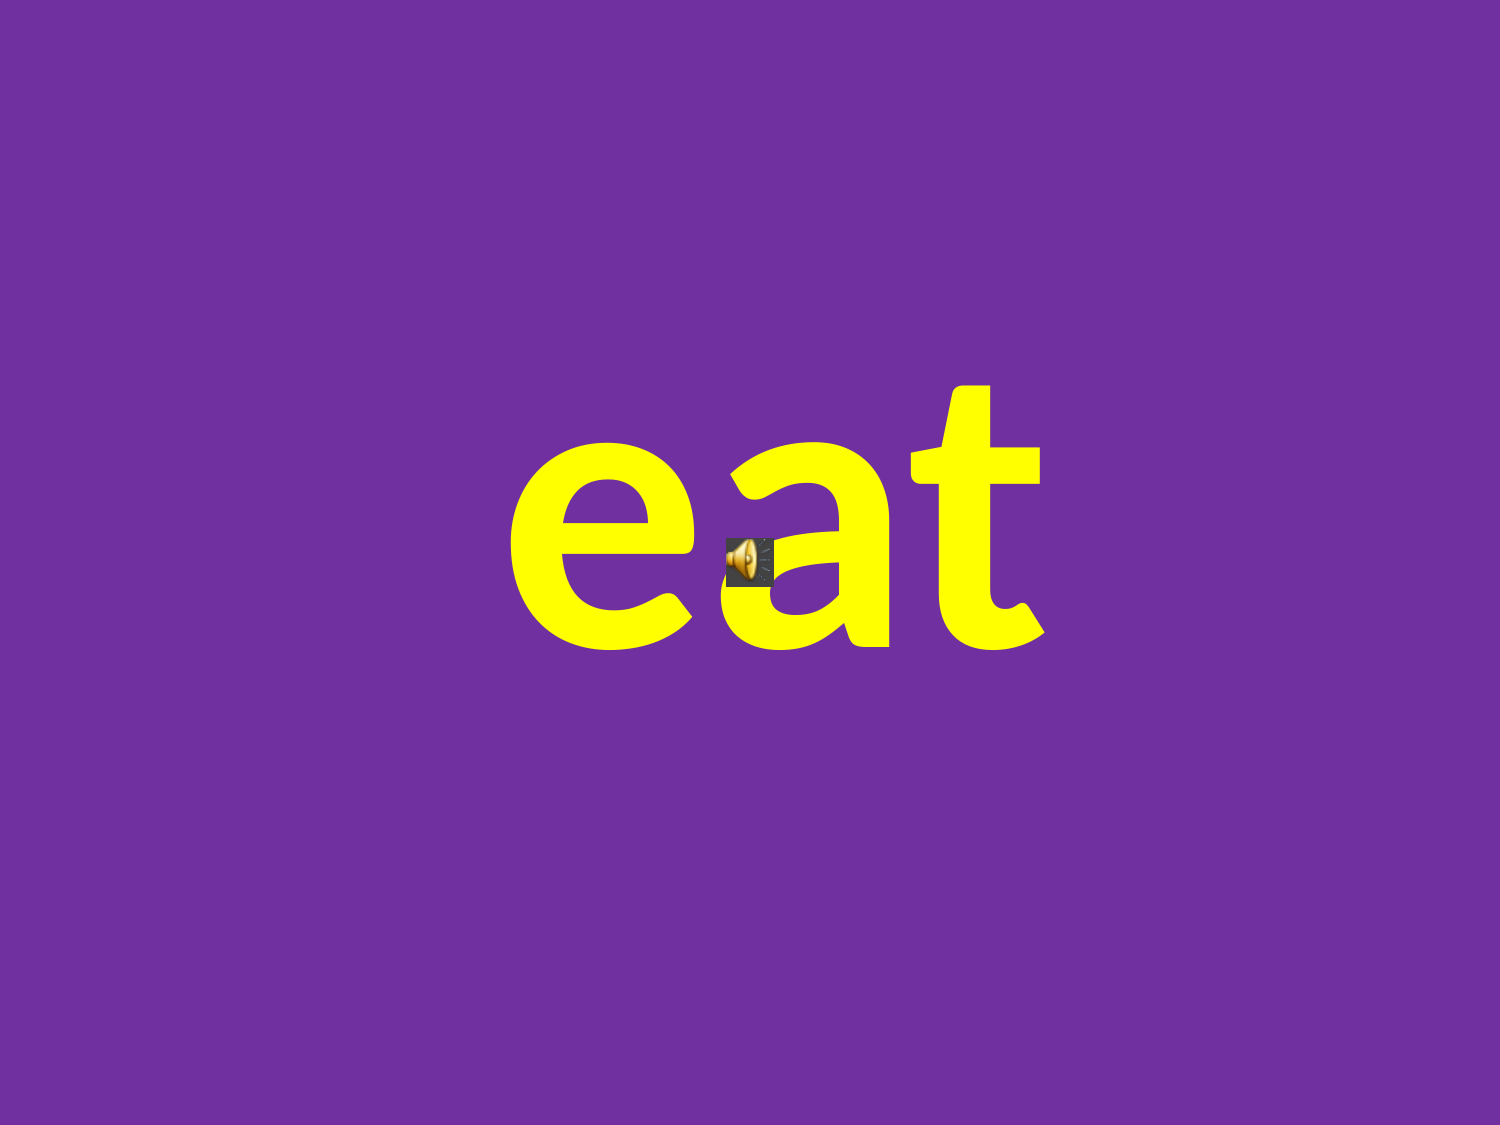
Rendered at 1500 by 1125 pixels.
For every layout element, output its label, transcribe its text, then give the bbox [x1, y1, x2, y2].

picture [724, 537, 776, 588]
text_box eat [99, 224, 1450, 738]
